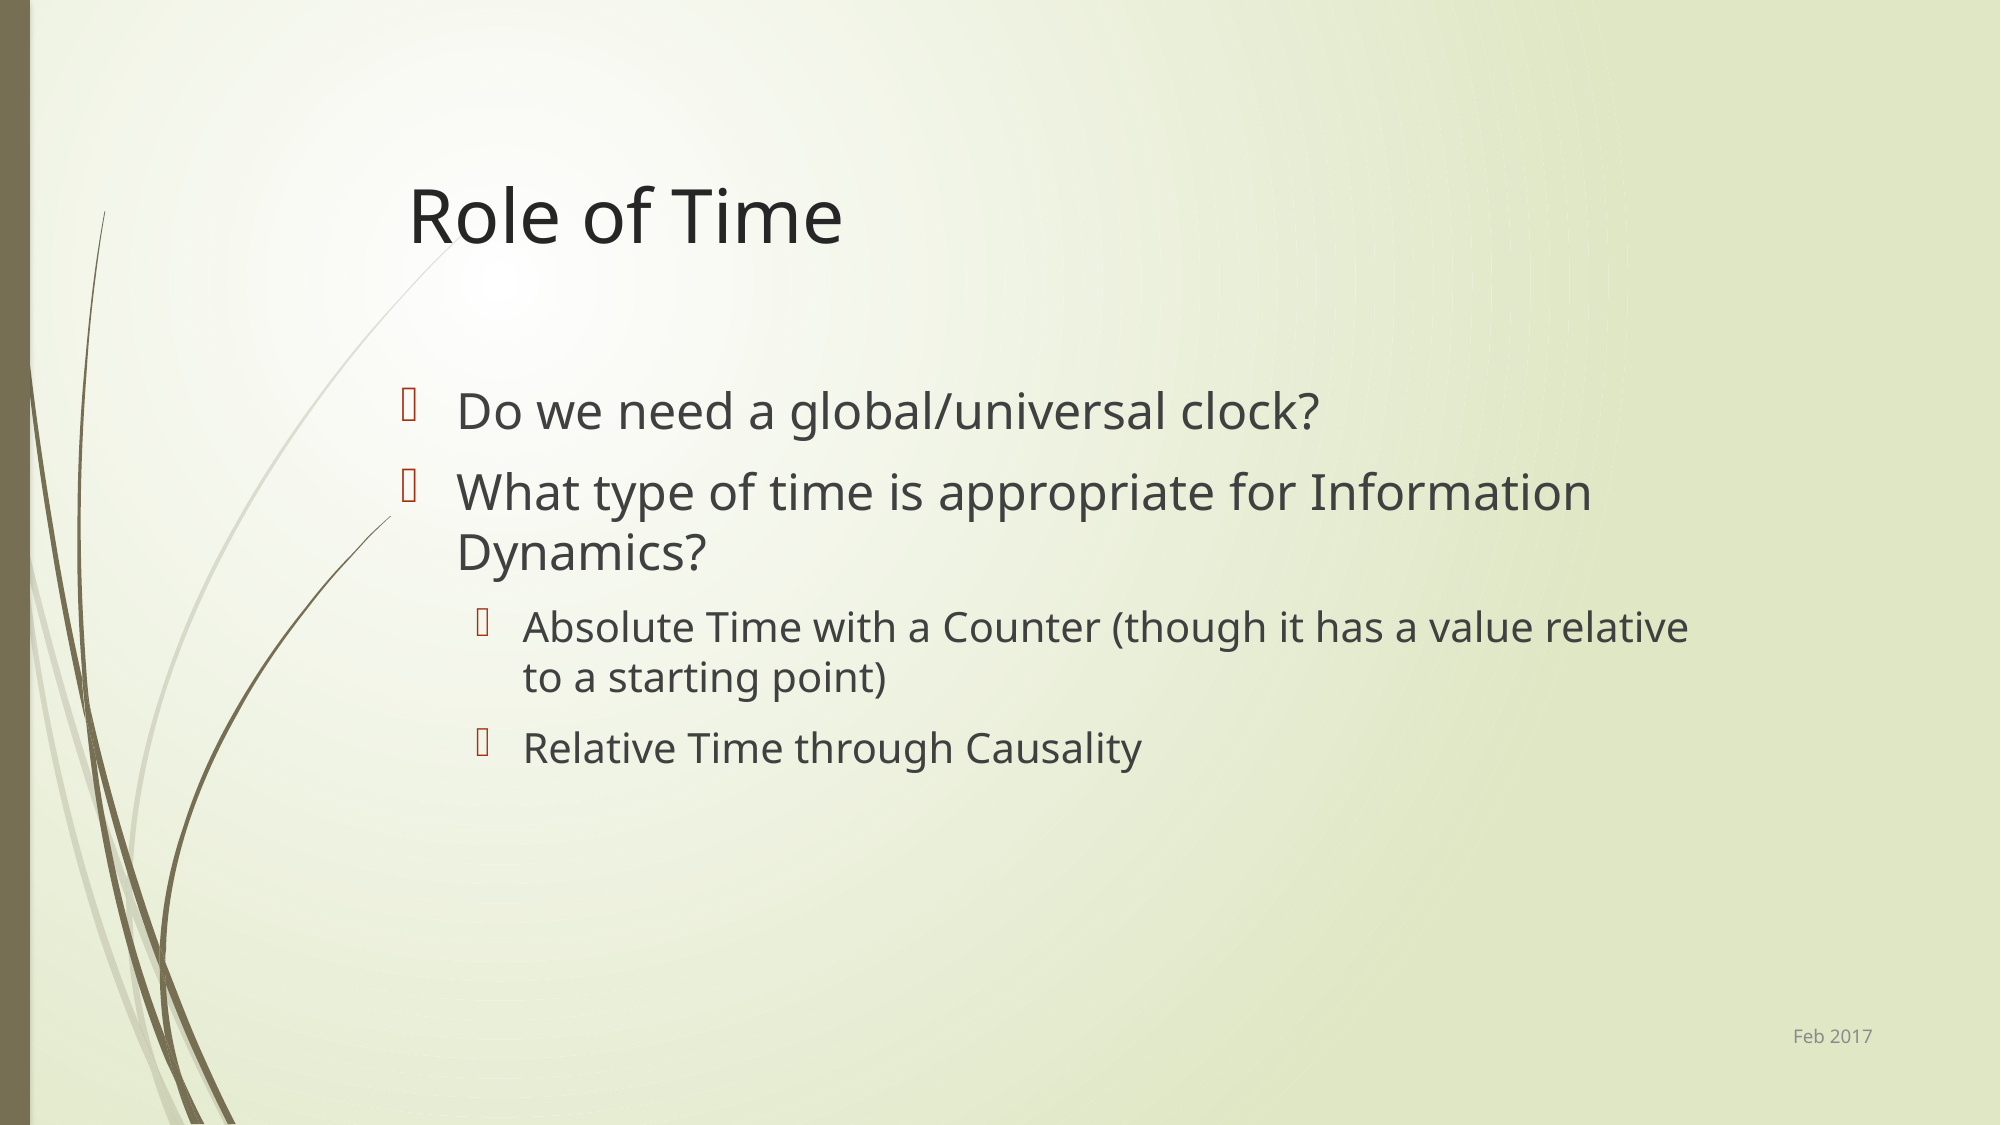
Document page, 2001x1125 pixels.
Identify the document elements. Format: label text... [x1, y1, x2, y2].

title Role of Time [392, 141, 1732, 267]
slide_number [1699, 1005, 1888, 1067]
list Do we need a global/universal clock? What type of time is appropriate for Information Dynamics? Absolute Time with a Counter (though it has a value relative to a starting point) Relative Time through Causality [385, 371, 1717, 1060]
